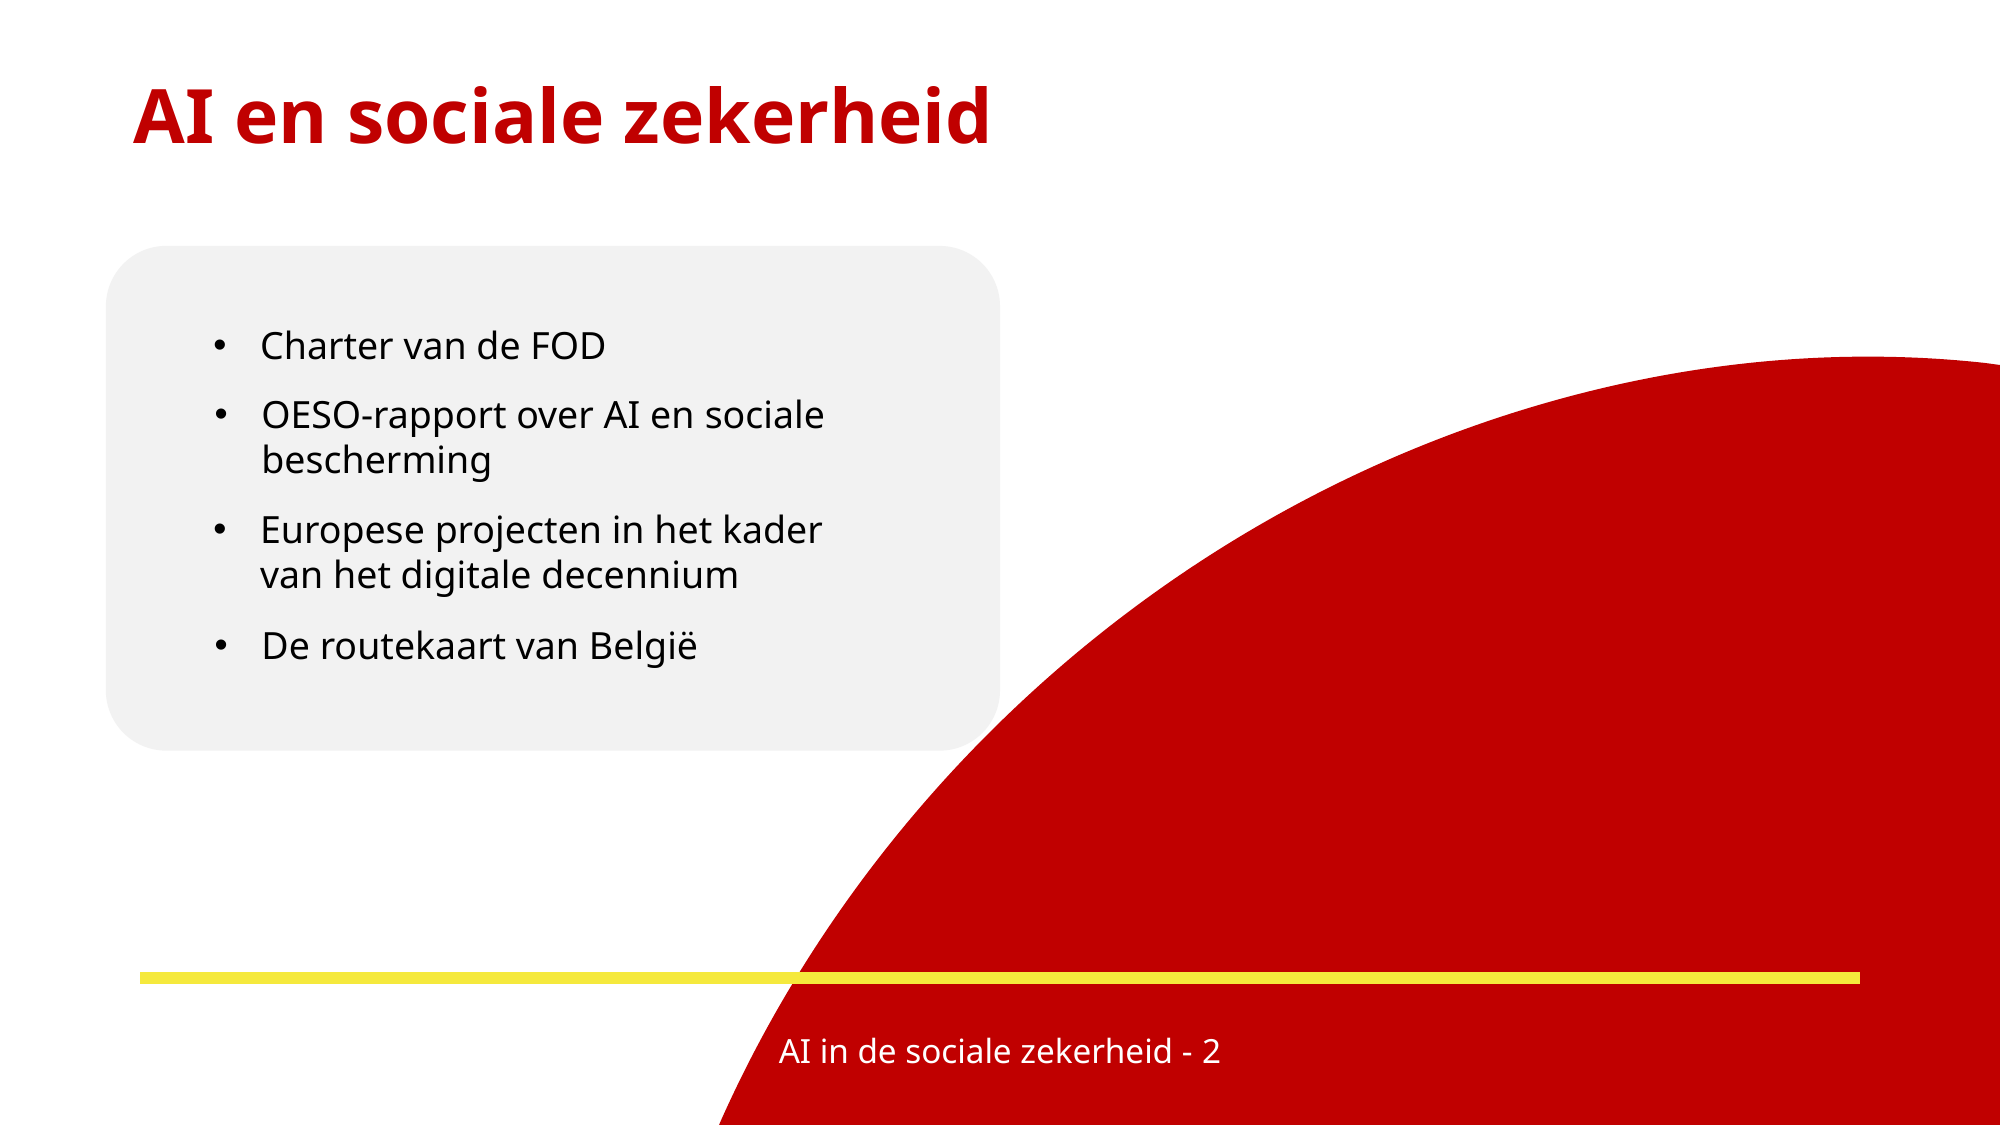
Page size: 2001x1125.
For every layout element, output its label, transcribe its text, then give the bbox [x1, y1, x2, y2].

text_box OESO-rapport over AI en sociale bescherming [199, 382, 934, 489]
text_box Charter van de FOD [198, 313, 1309, 375]
text_box [718, 355, 2000, 1125]
text_box [104, 244, 1002, 752]
footer AI in de sociale zekerheid - 2 [662, 1042, 1338, 1103]
text_box AI en sociale zekerheid [118, 61, 1296, 167]
text_box Europese projecten in het kader van het digitale decennium [198, 498, 857, 605]
text_box De routekaart van België [199, 614, 1166, 674]
